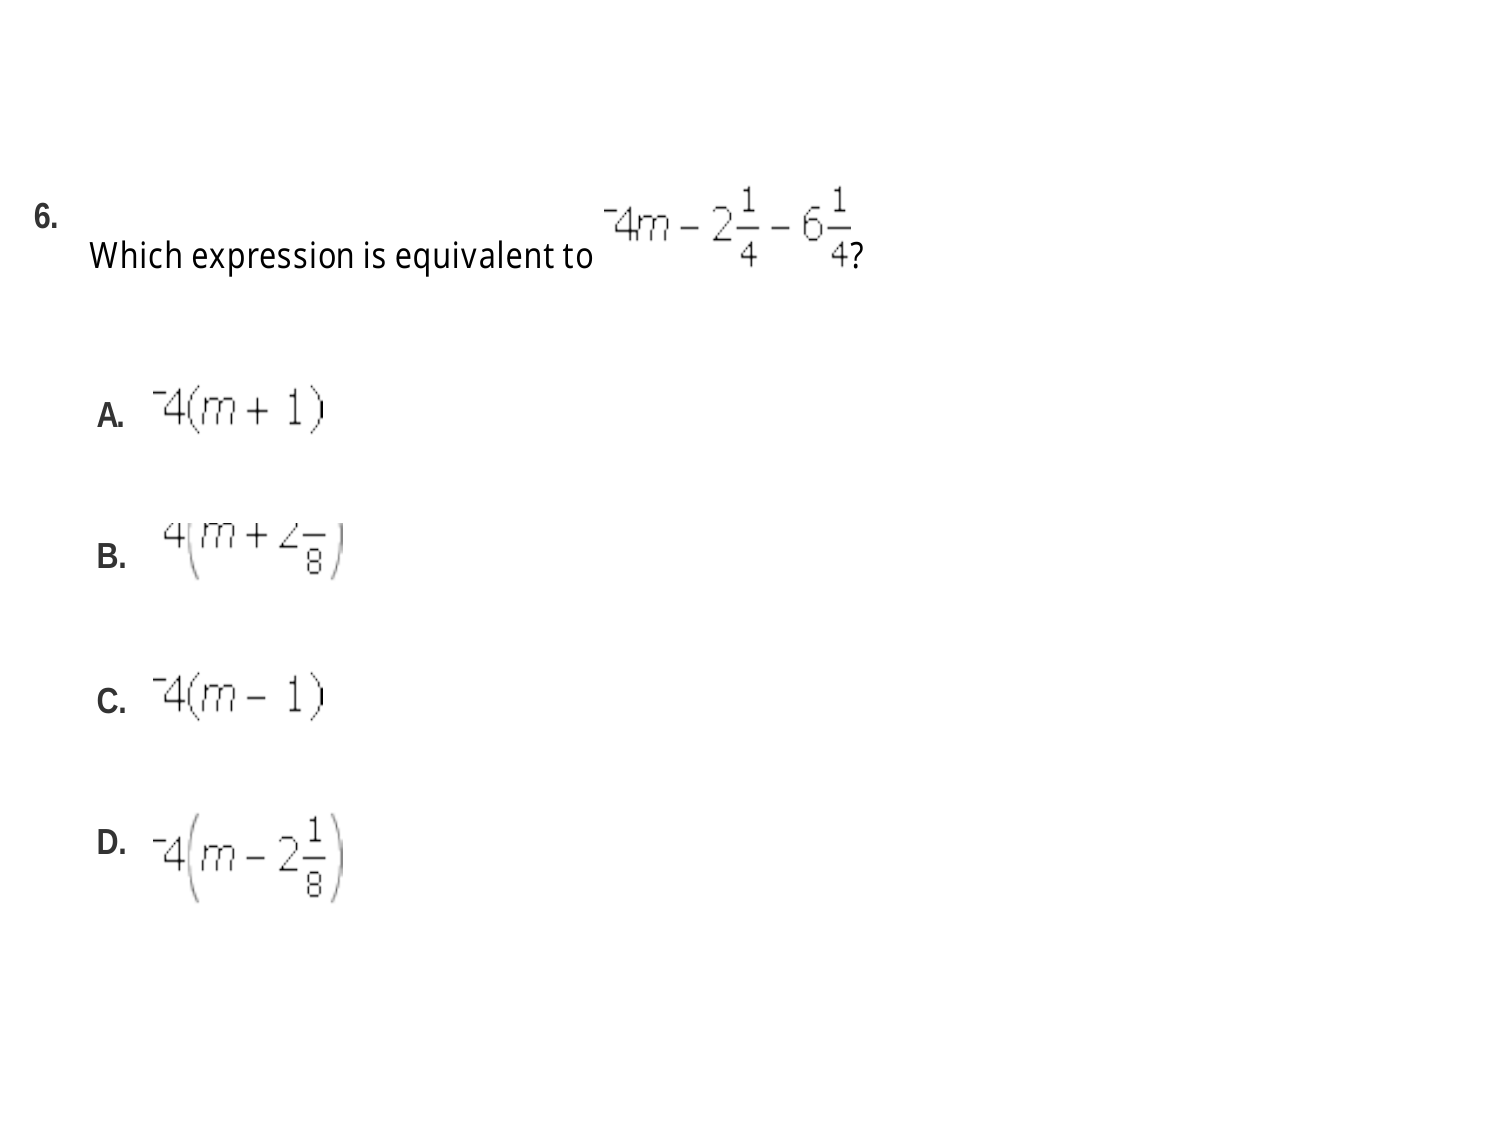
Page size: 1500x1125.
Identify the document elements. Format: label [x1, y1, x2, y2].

picture [24, 174, 1440, 1026]
